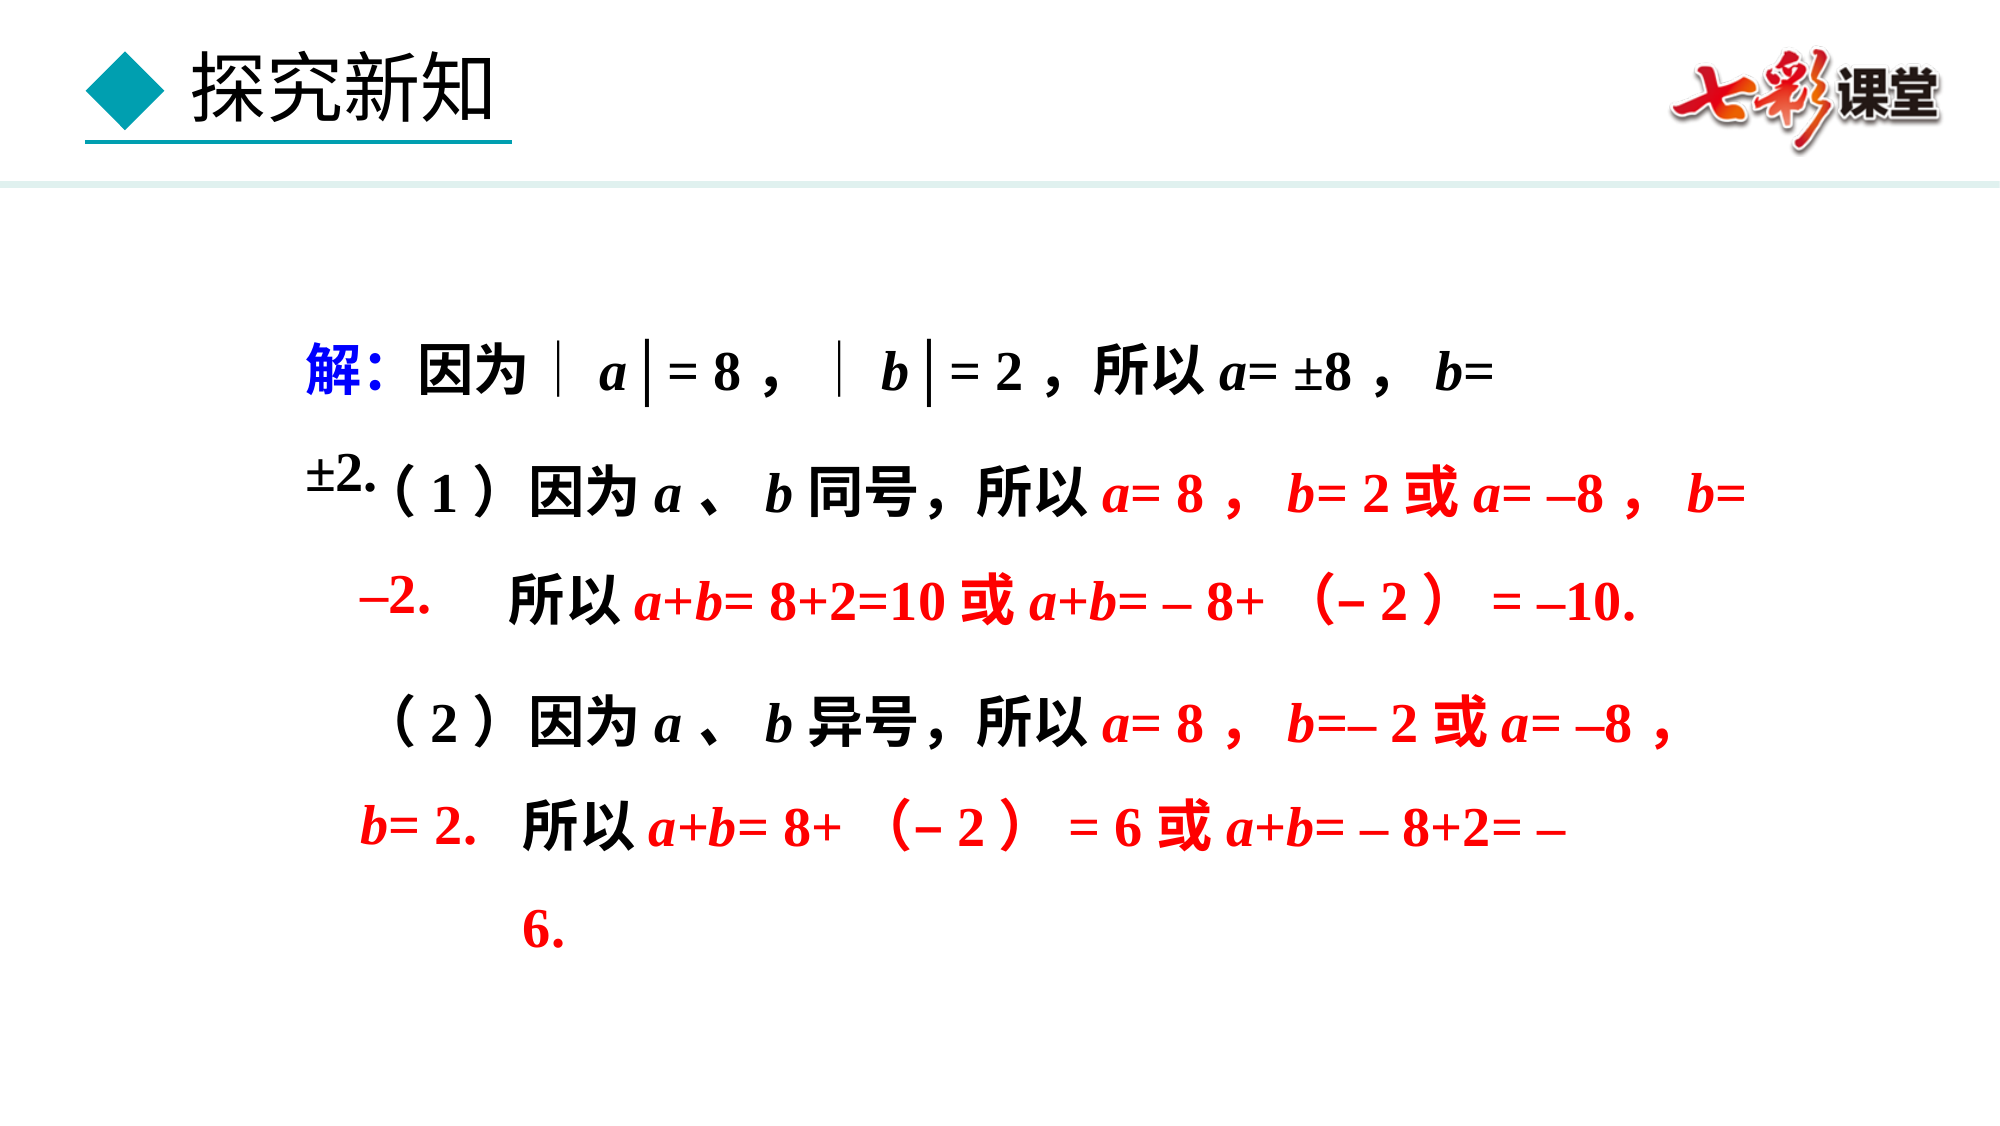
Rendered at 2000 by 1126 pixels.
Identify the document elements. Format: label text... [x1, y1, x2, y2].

text_box （1）因为a、b同号，所以a= 8，b= 2或a= –8，b= –2. [340, 412, 1770, 636]
text_box （2）因为a、b异号，所以a= 8，b=– 2或a= –8，b= 2. [340, 642, 1761, 866]
text_box 所以a+b= 8+（–2）= 6或a+b= – 8+2= – 6. [502, 745, 1599, 969]
text_box 解：因为│a│= 8，│b│= 2，所以a= ±8，b= ±2. [284, 290, 1571, 513]
picture [1666, 42, 1948, 157]
text_box 所以a+b= 8+2=10或a+b= – 8+（–2）= –10. [488, 520, 1665, 642]
